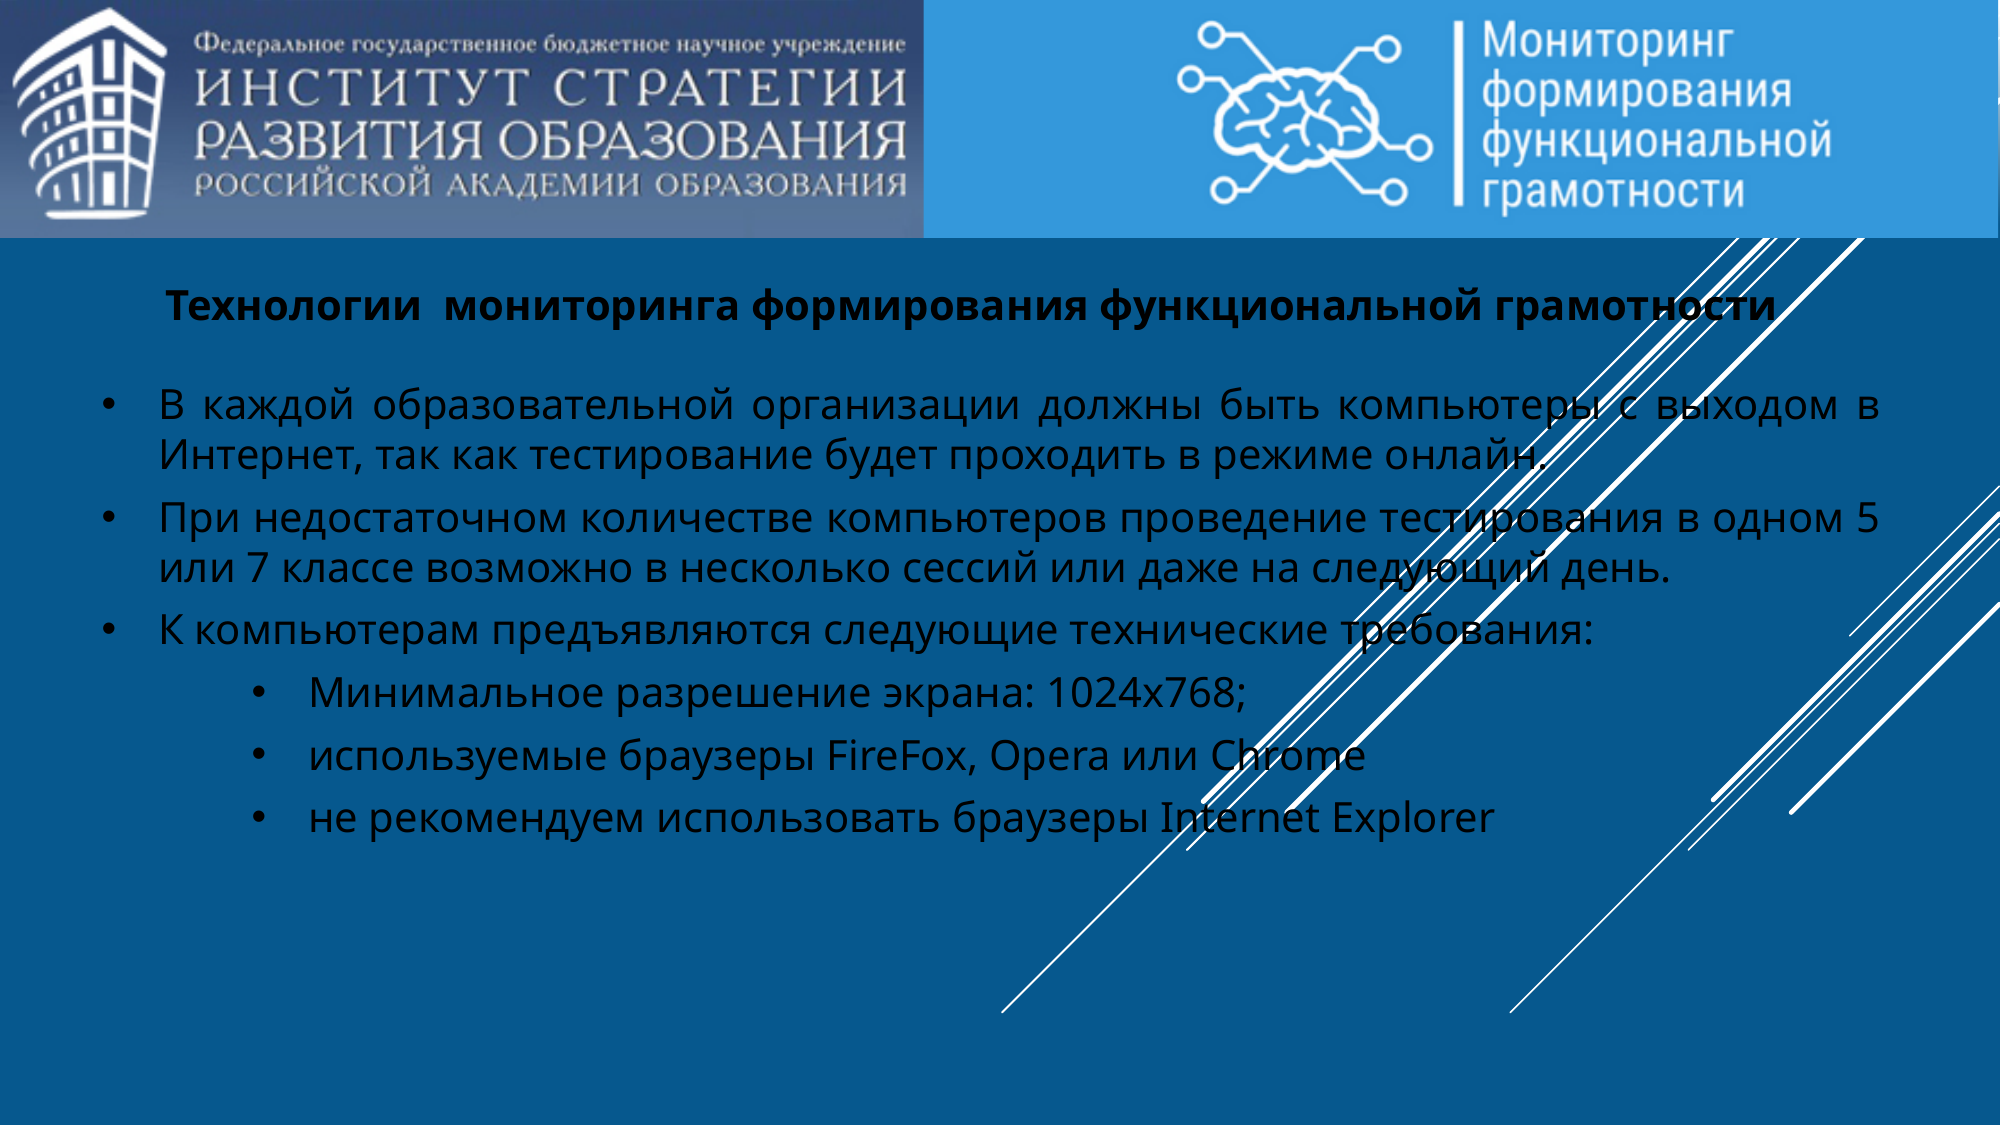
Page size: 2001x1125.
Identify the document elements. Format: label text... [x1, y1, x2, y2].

picture [0, 0, 1999, 238]
text_box Технологии мониторинга формирования функциональной грамотности [151, 271, 1794, 337]
text_box В каждой образовательной организации должны быть компьютеры с выходом в Интернет, так как тестирование будет проходить в режиме онлайн. При недостаточном количестве компьютеров проведение тестирования в одном 5 или 7 классе возможно в несколько сессий или даже на следующий день. К компьютерам предъявляются следующие технические требования: Минимальное разрешение экрана: 1024x768; используемые браузеры FireFox, Opera или Chrome не рекомендуем использовать браузеры Internet Explorer [86, 370, 1896, 849]
